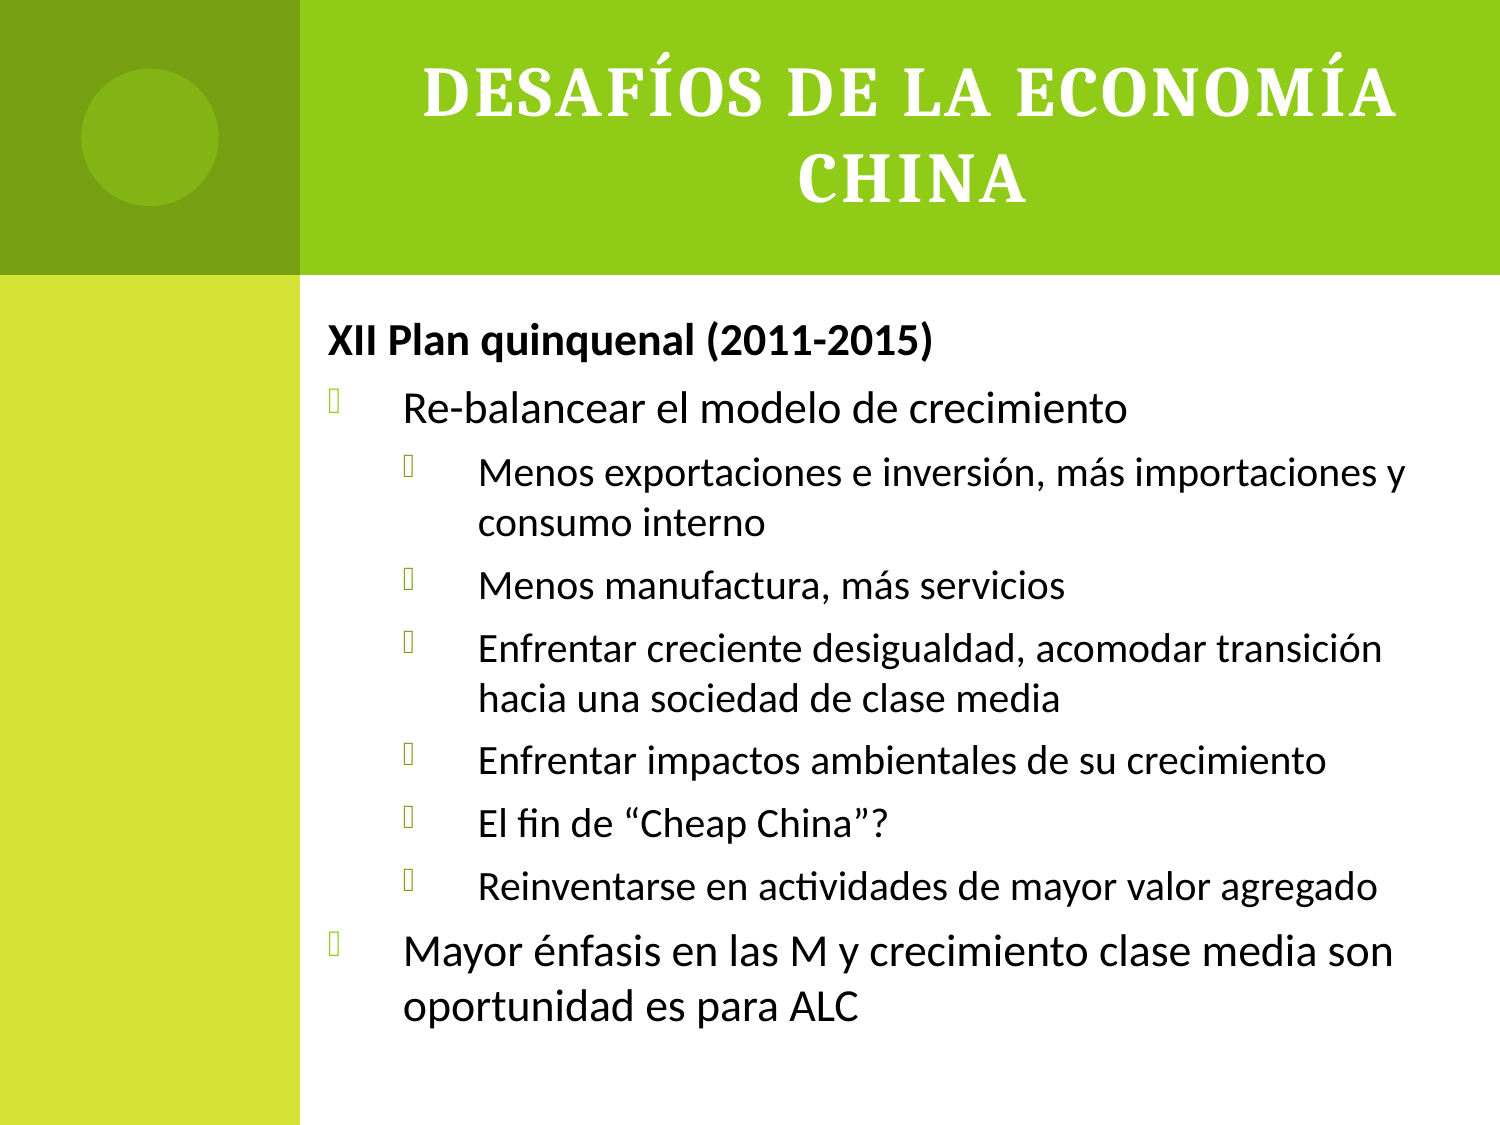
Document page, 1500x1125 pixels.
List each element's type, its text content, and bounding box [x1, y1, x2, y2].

list XII Plan quinquenal (2011-2015) Re-balancear el modelo de crecimiento Menos exportaciones e inversión, más importaciones y consumo interno Menos manufactura, más servicios Enfrentar creciente desigualdad, acomodar transición hacia una sociedad de clase media Enfrentar impactos ambientales de su crecimiento El fin de “Cheap China”? Reinventarse en actividades de mayor valor agregado Mayor énfasis en las M y crecimiento clase media son oportunidad es para ALC [312, 302, 1459, 1071]
title Desafíos de la economía china [399, 37, 1425, 225]
